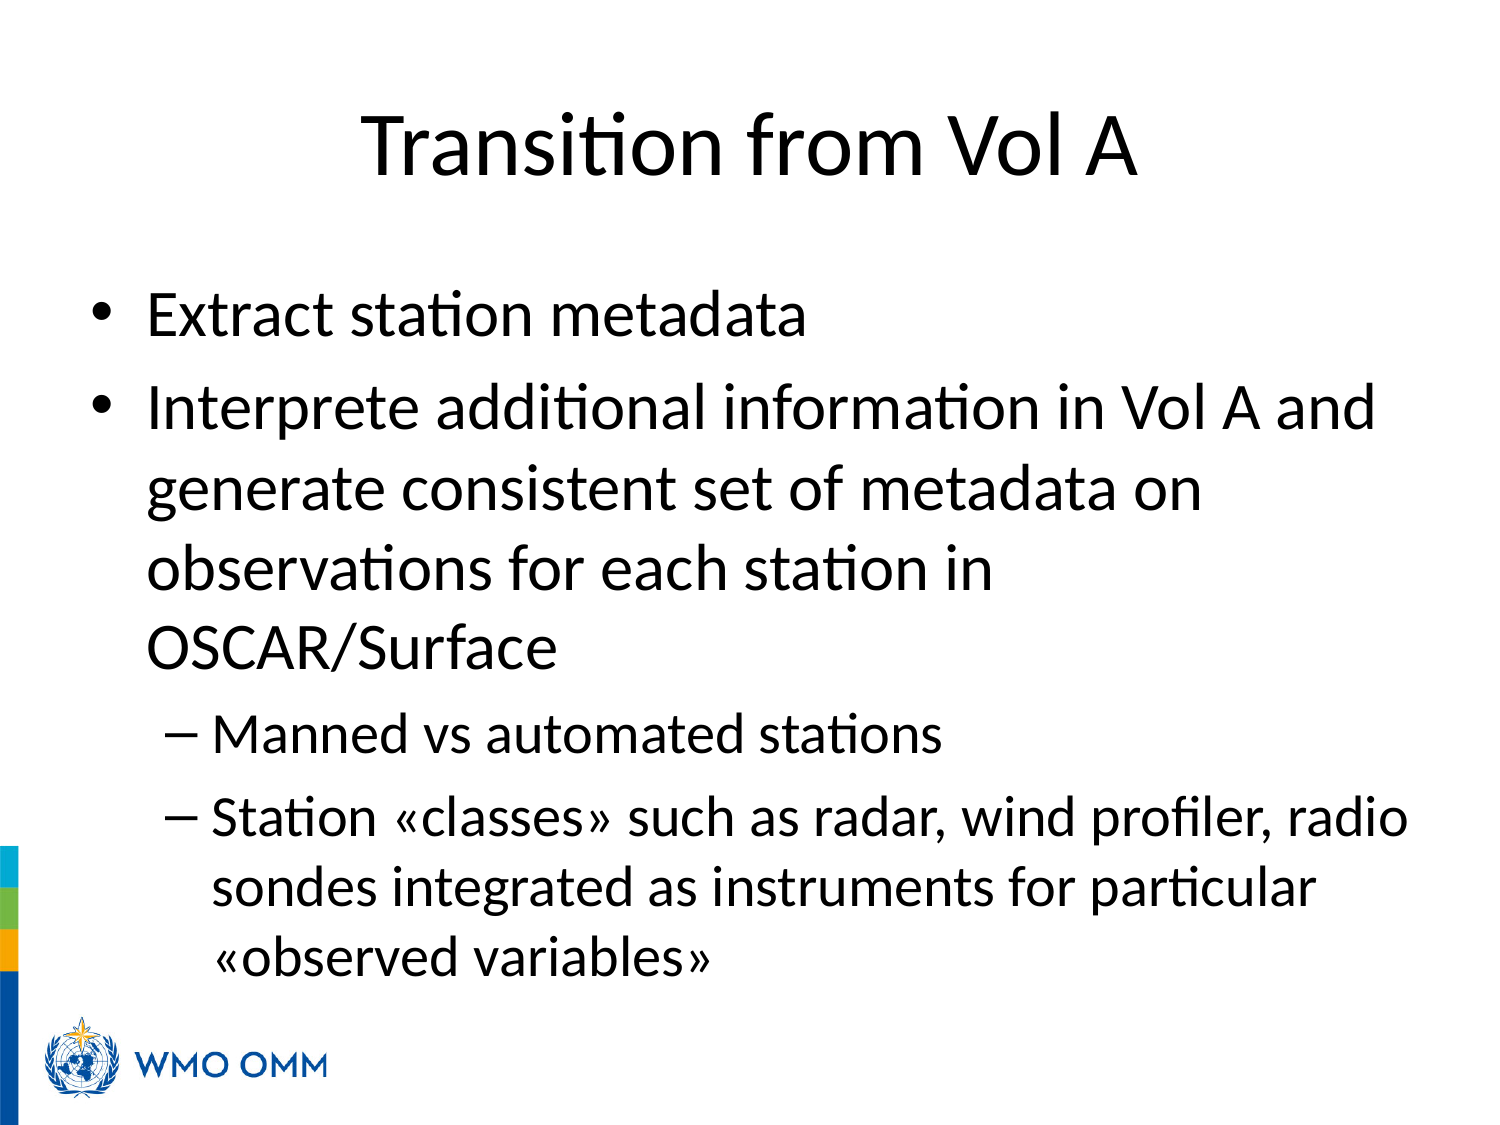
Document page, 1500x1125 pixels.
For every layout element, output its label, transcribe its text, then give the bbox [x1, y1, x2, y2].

picture [0, 845, 327, 1125]
list Extract station metadata Interprete additional information in Vol A and generate consistent set of metadata on observations for each station in OSCAR/Surface Manned vs automated stations Station «classes» such as radar, wind profiler, radio sondes integrated as instruments for particular «observed variables» [75, 262, 1425, 1005]
title Transition from Vol A [75, 45, 1425, 233]
